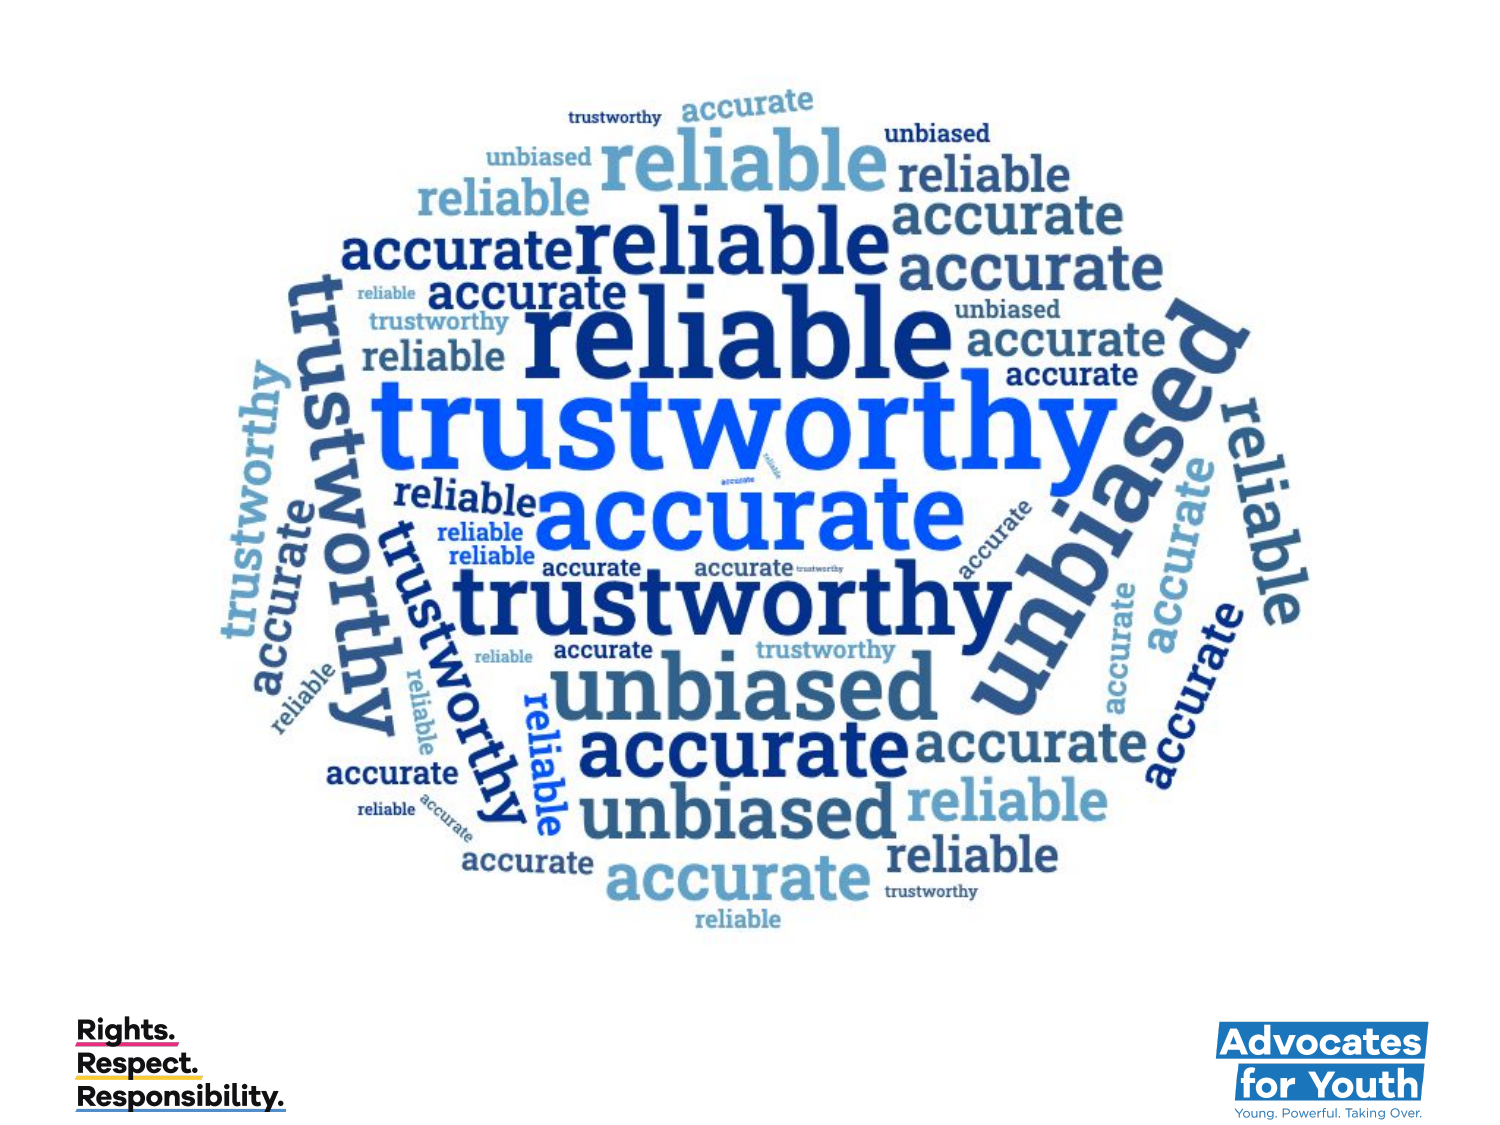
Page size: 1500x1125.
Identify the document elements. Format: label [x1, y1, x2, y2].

picture [0, 0, 1500, 963]
